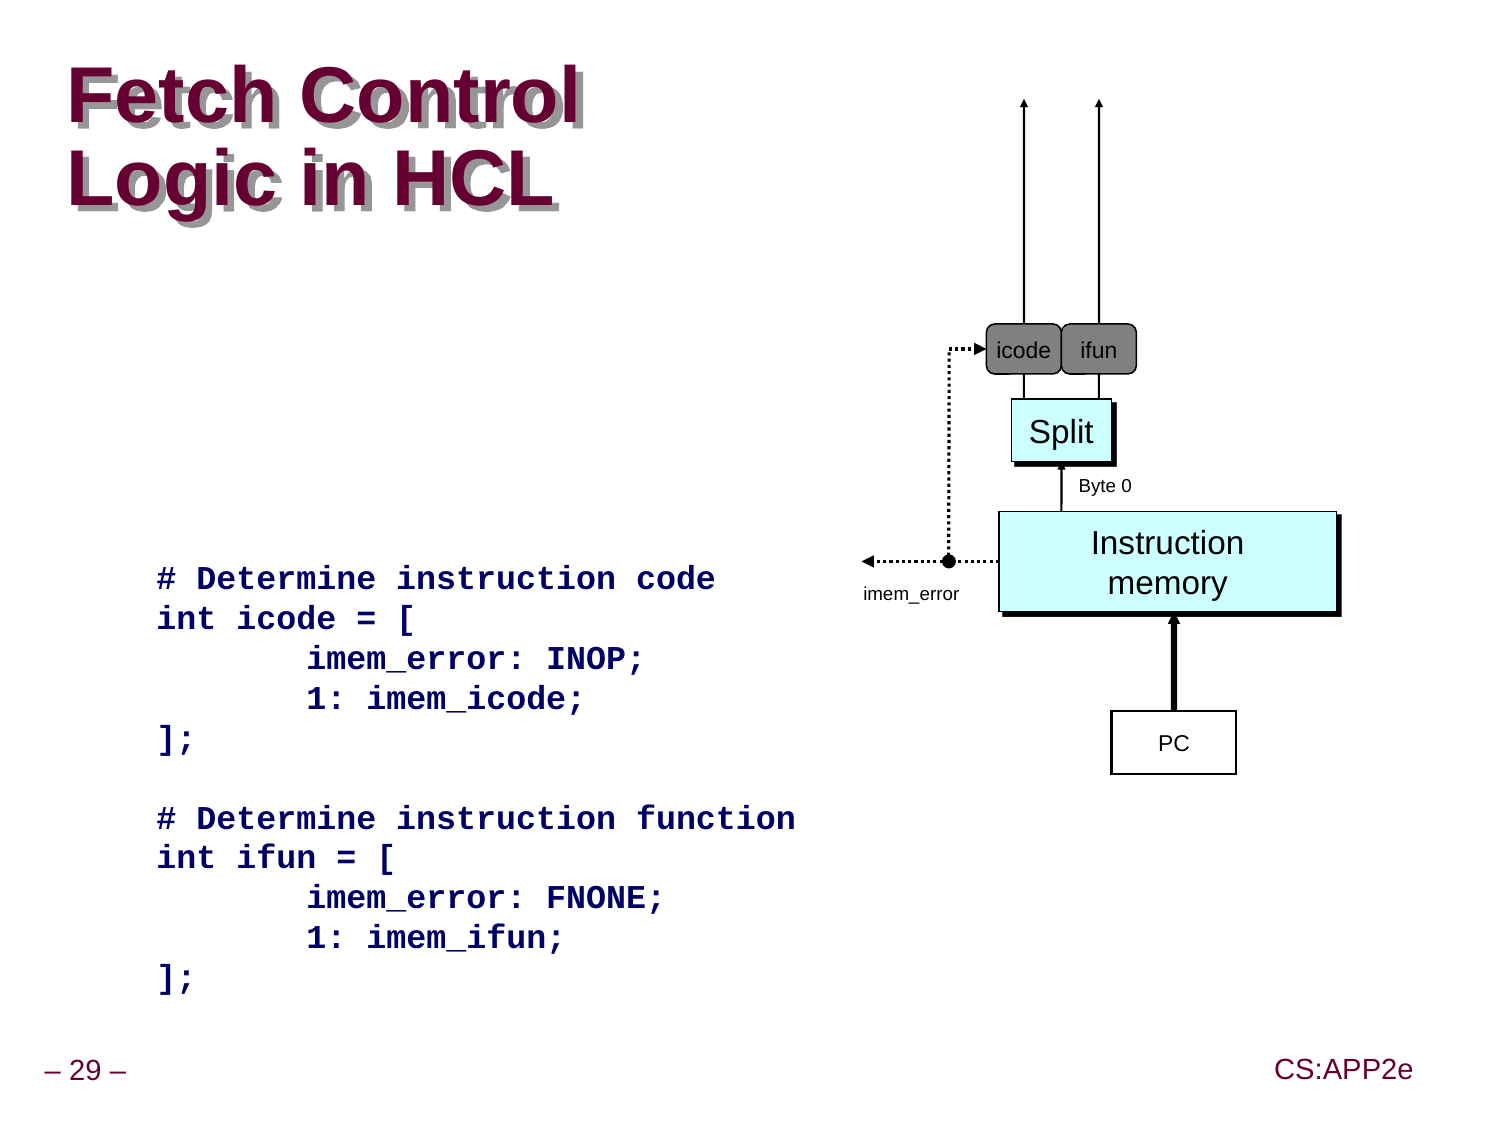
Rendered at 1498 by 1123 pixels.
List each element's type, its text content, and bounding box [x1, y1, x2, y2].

title Fetch Control Logic in HCL [66, 40, 751, 238]
text_box # Determine instruction code int icode = [ imem_error: INOP; 1: imem_icode; ]; # Determine instruction function int ifun = [ imem_error: FNONE; 1: imem_ifun; ]; [148, 548, 1462, 1003]
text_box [836, 98, 1337, 775]
